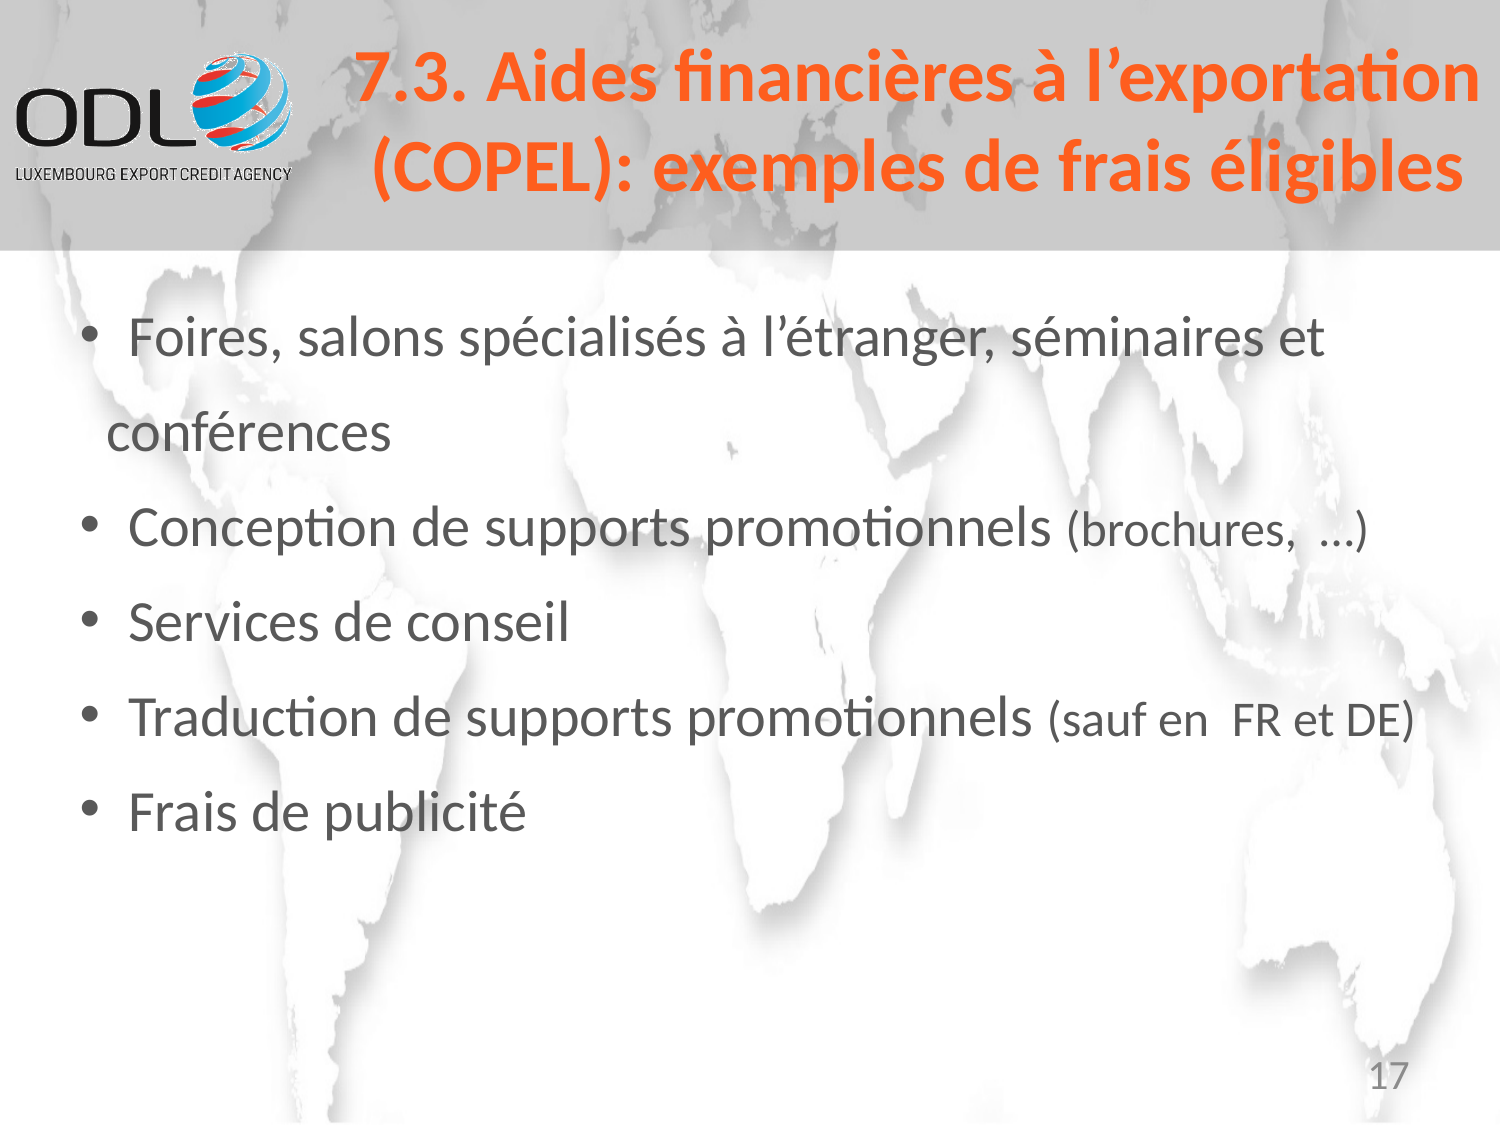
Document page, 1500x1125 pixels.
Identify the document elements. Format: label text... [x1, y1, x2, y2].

text_box Foires, salons spécialisés à l’étranger, séminaires et conférences Conception de supports promotionnels (brochures, …) Services de conseil Traduction de supports promotionnels (sauf en FR et DE) Frais de publicité [64, 290, 1447, 1125]
title 7.3. Aides financières à l’exportation (COPEL): exemples de frais éligibles [352, 0, 1500, 233]
list [29, 262, 1471, 1024]
picture [0, 0, 349, 240]
